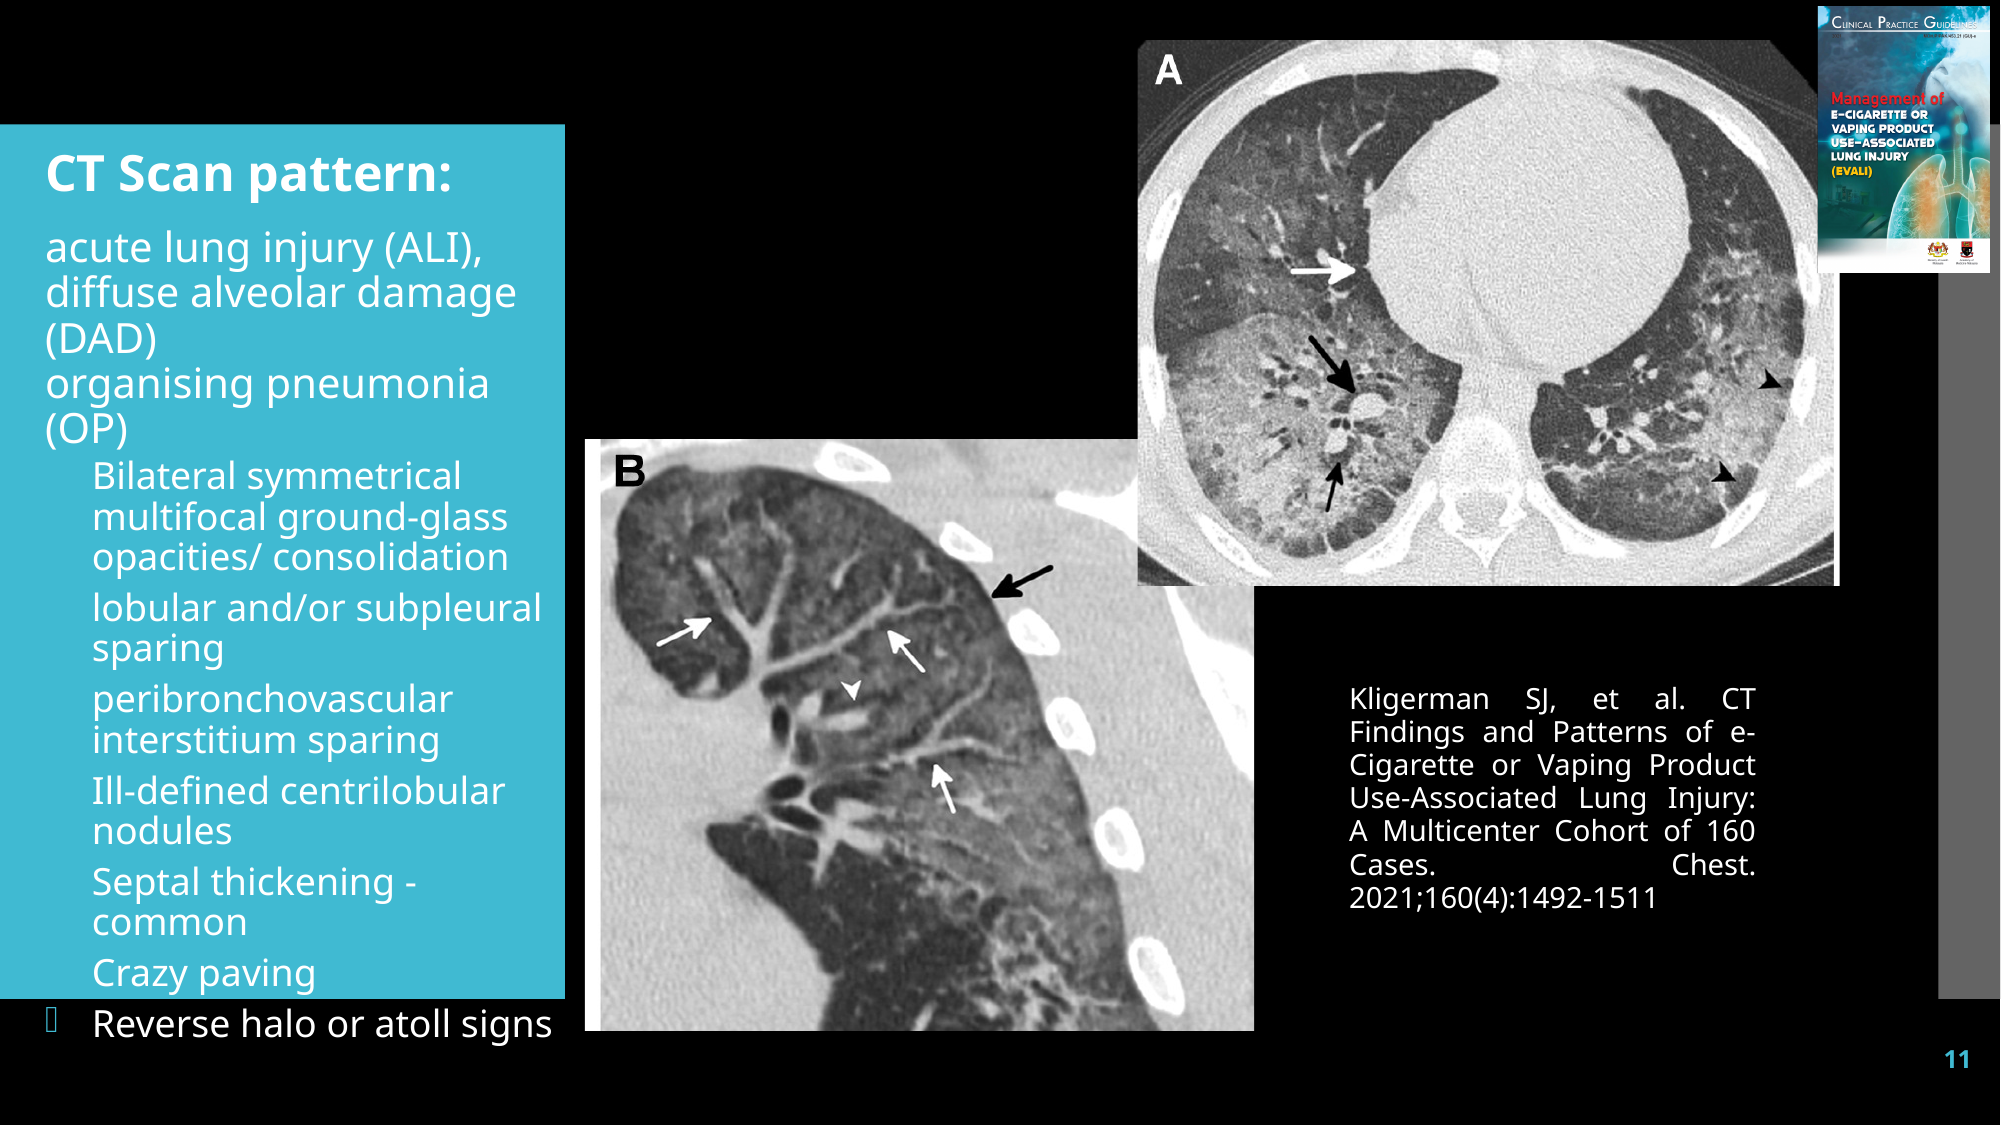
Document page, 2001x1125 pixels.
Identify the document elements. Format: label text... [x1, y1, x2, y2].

list CT Scan pattern: acute lung injury (ALI), diffuse alveolar damage (DAD) organising pneumonia (OP) Bilateral symmetrical multifocal ground-glass opacities/ consolidation lobular and/or subpleural sparing peribronchovascular interstitium sparing Ill-defined centrilobular nodules Septal thickening - common Crazy paving Reverse halo or atoll signs [0, 140, 585, 1078]
picture [584, 6, 1991, 1031]
text_box Kligerman SJ, et al. CT Findings and Patterns of e-Cigarette or Vaping Product Use-Associated Lung Injury: A Multicenter Cohort of 160 Cases. Chest. 2021;160(4):1492-1511 [1334, 675, 1772, 941]
slide_number 11 [1735, 1030, 1988, 1091]
